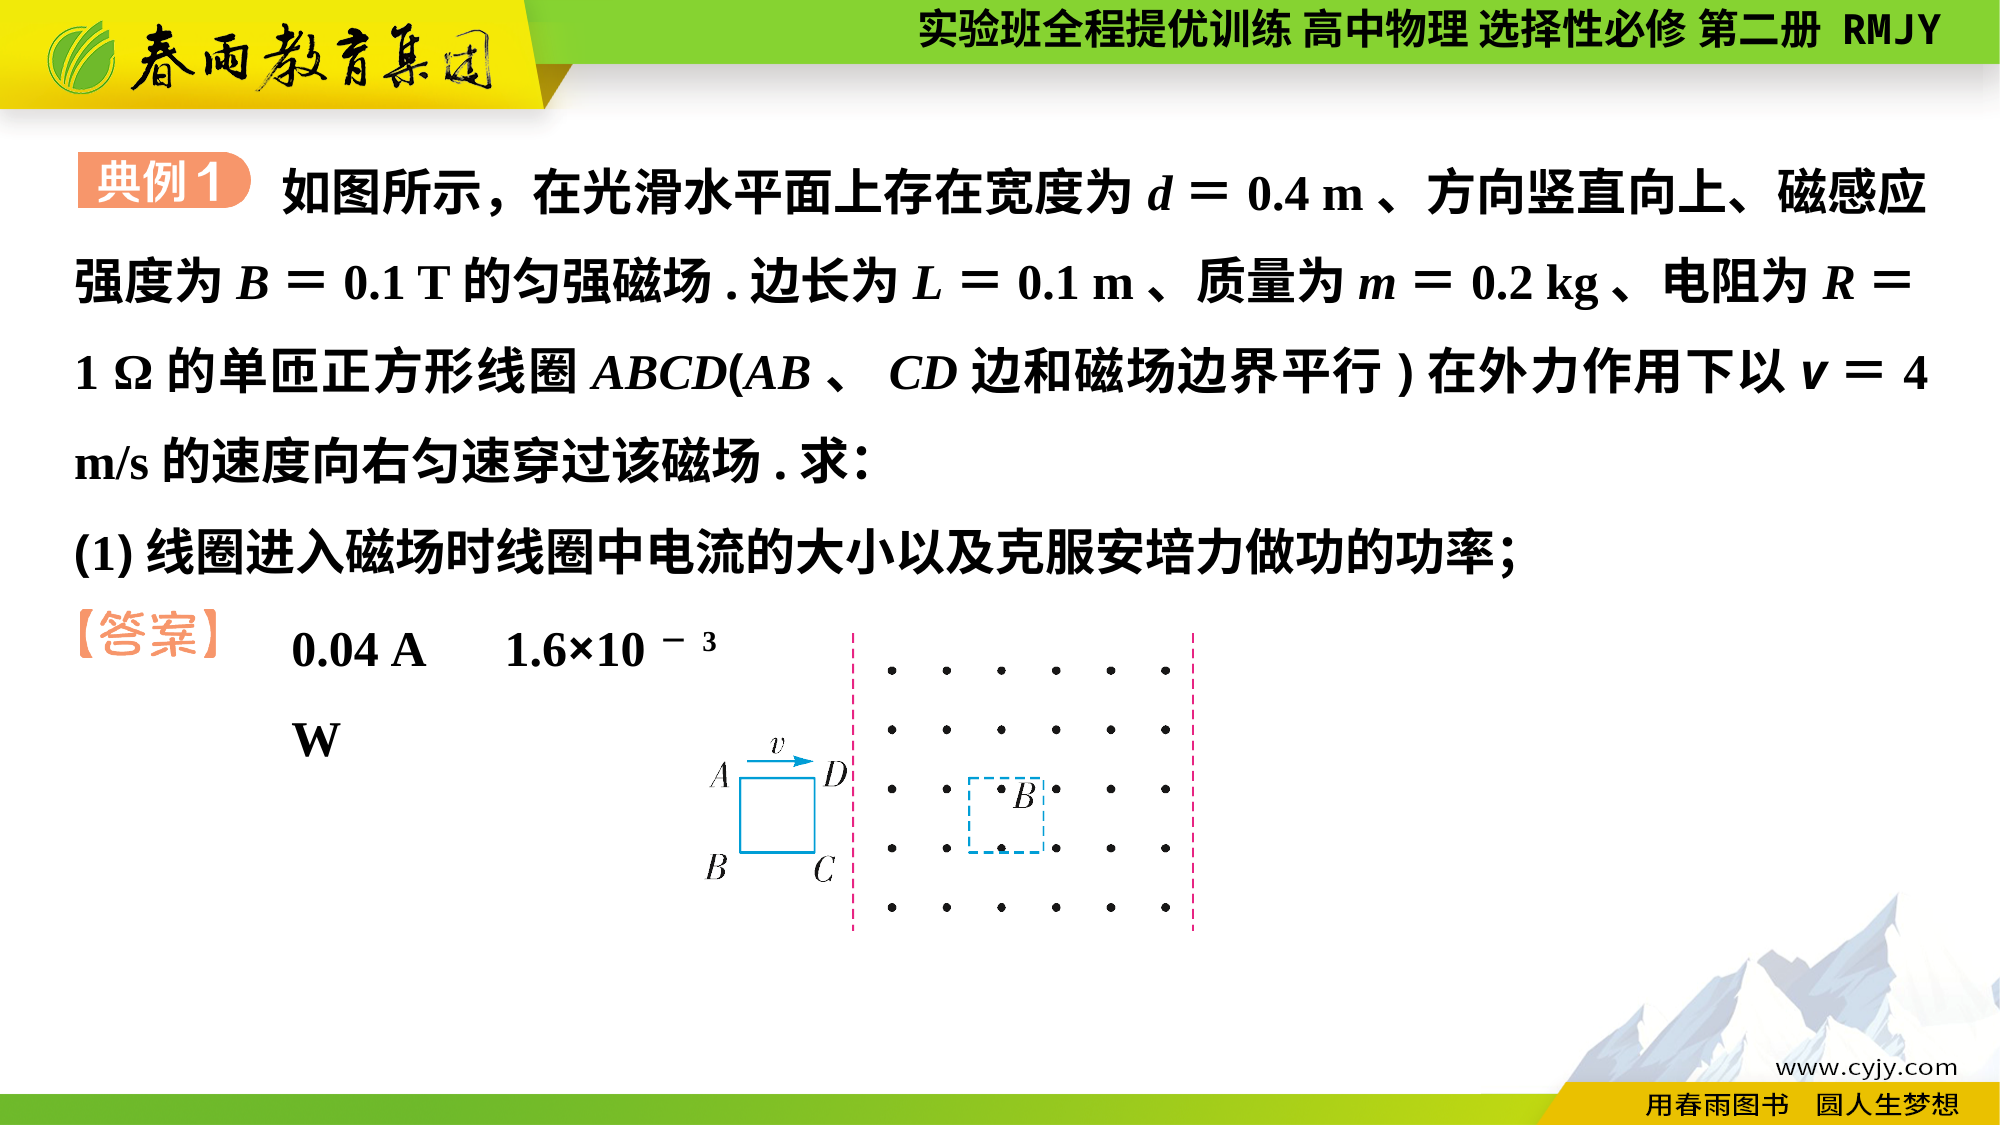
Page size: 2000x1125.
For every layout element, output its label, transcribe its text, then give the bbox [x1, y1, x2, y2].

text_box 0.04 A 1.6×10－3 W [276, 592, 732, 684]
list 如图所示，在光滑水平面上存在宽度为d＝0.4 m、方向竖直向上、磁感应强度为B＝0.1 T的匀强磁场.边长为L＝0.1 m、质量为m＝0.2 kg、电阻为R＝1 Ω的单匝正方形线圈ABCD(AB、CD边和磁场边界平行)在外力作用下以v＝4 m/s的速度向右匀速穿过该磁场.求： (1)线圈进入磁场时线圈中电流的大小以及克服安培力做功的功率； [59, 122, 1944, 592]
picture [0, 0, 2000, 1125]
